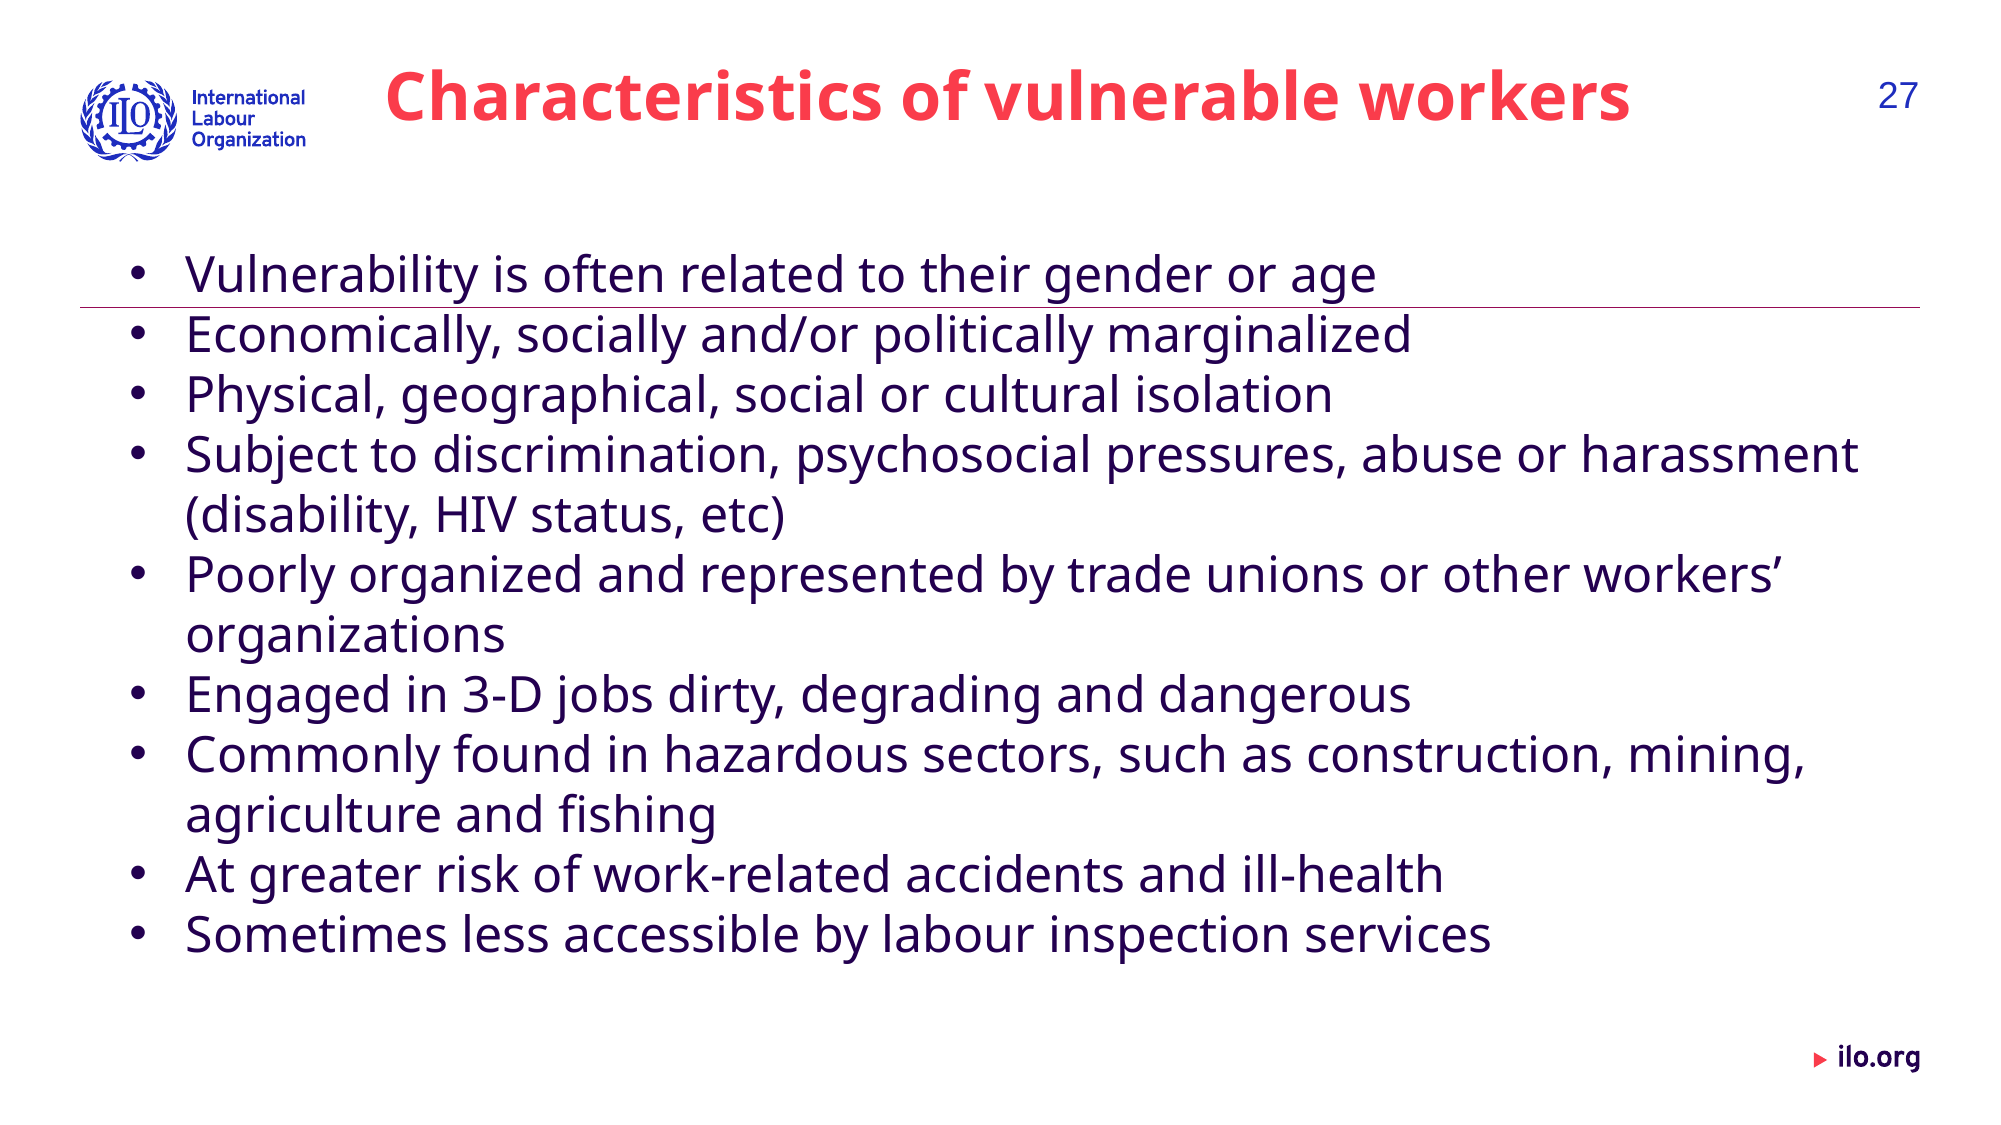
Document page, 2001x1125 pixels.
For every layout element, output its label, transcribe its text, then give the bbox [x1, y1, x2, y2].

text_box Vulnerability is often related to their gender or age Economically, socially and/or politically marginalized Physical, geographical, social or cultural isolation Subject to discrimination, psychosocial pressures, abuse or harassment (disability, HIV status, etc) Poorly organized and represented by trade unions or other workers’ organizations Engaged in 3-D jobs dirty, degrading and dangerous Commonly found in hazardous sectors, such as construction, mining, agriculture and fishing At greater risk of work-related accidents and ill-health Sometimes less accessible by labour inspection services [114, 175, 1920, 970]
text_box Characteristics of vulnerable workers [370, 46, 2000, 142]
